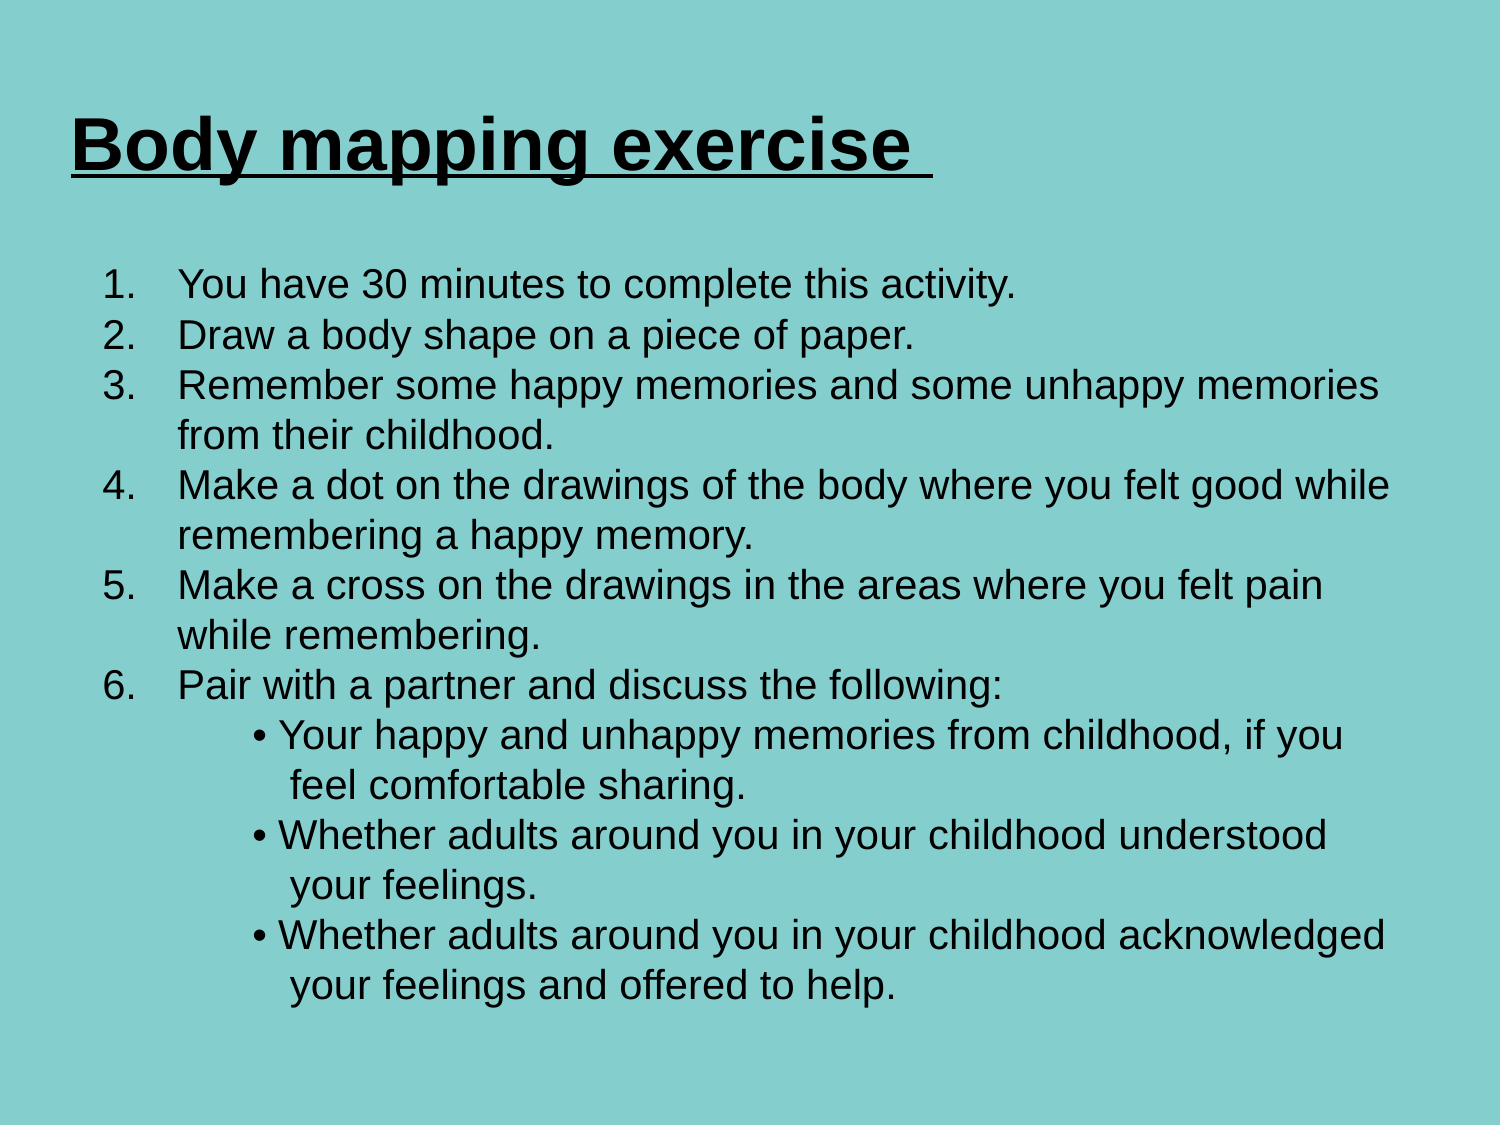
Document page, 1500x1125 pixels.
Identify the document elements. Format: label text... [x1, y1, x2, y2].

title Body mapping exercise [55, 87, 1419, 288]
text_box You have 30 minutes to complete this activity. Draw a body shape on a piece of paper. Remember some happy memories and some unhappy memories from their childhood. Make a dot on the drawings of the body where you felt good while remembering a happy memory. Make a cross on the drawings in the areas where you felt pain while remembering. Pair with a partner and discuss the following: • Your happy and unhappy memories from childhood, if you feel comfortable sharing. • Whether adults around you in your childhood understood your feelings. • Whether adults around you in your childhood acknowledged your feelings and offered to help. [87, 249, 1419, 1075]
